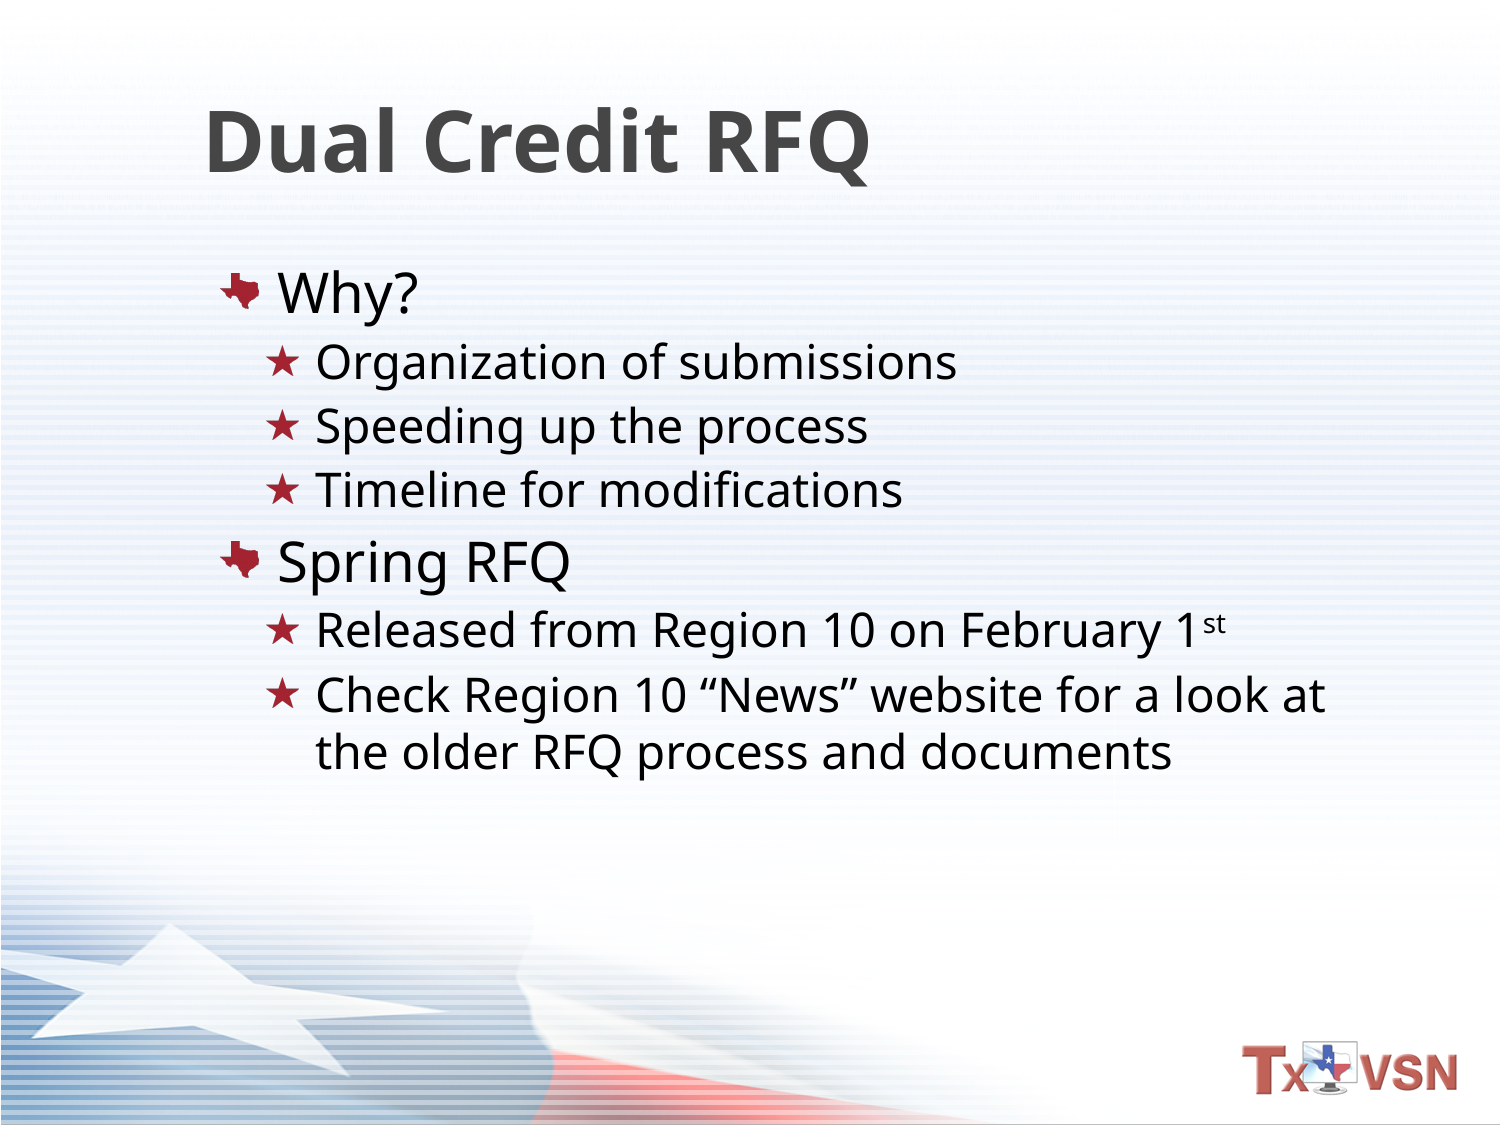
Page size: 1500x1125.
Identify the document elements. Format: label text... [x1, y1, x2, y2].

picture [0, 0, 1500, 1125]
list Why? Organization of submissions Speeding up the process Timeline for modifications Spring RFQ Released from Region 10 on February 1st Check Region 10 “News” website for a look at the older RFQ process and documents [187, 249, 1425, 986]
title Dual Credit RFQ [187, 45, 1425, 233]
